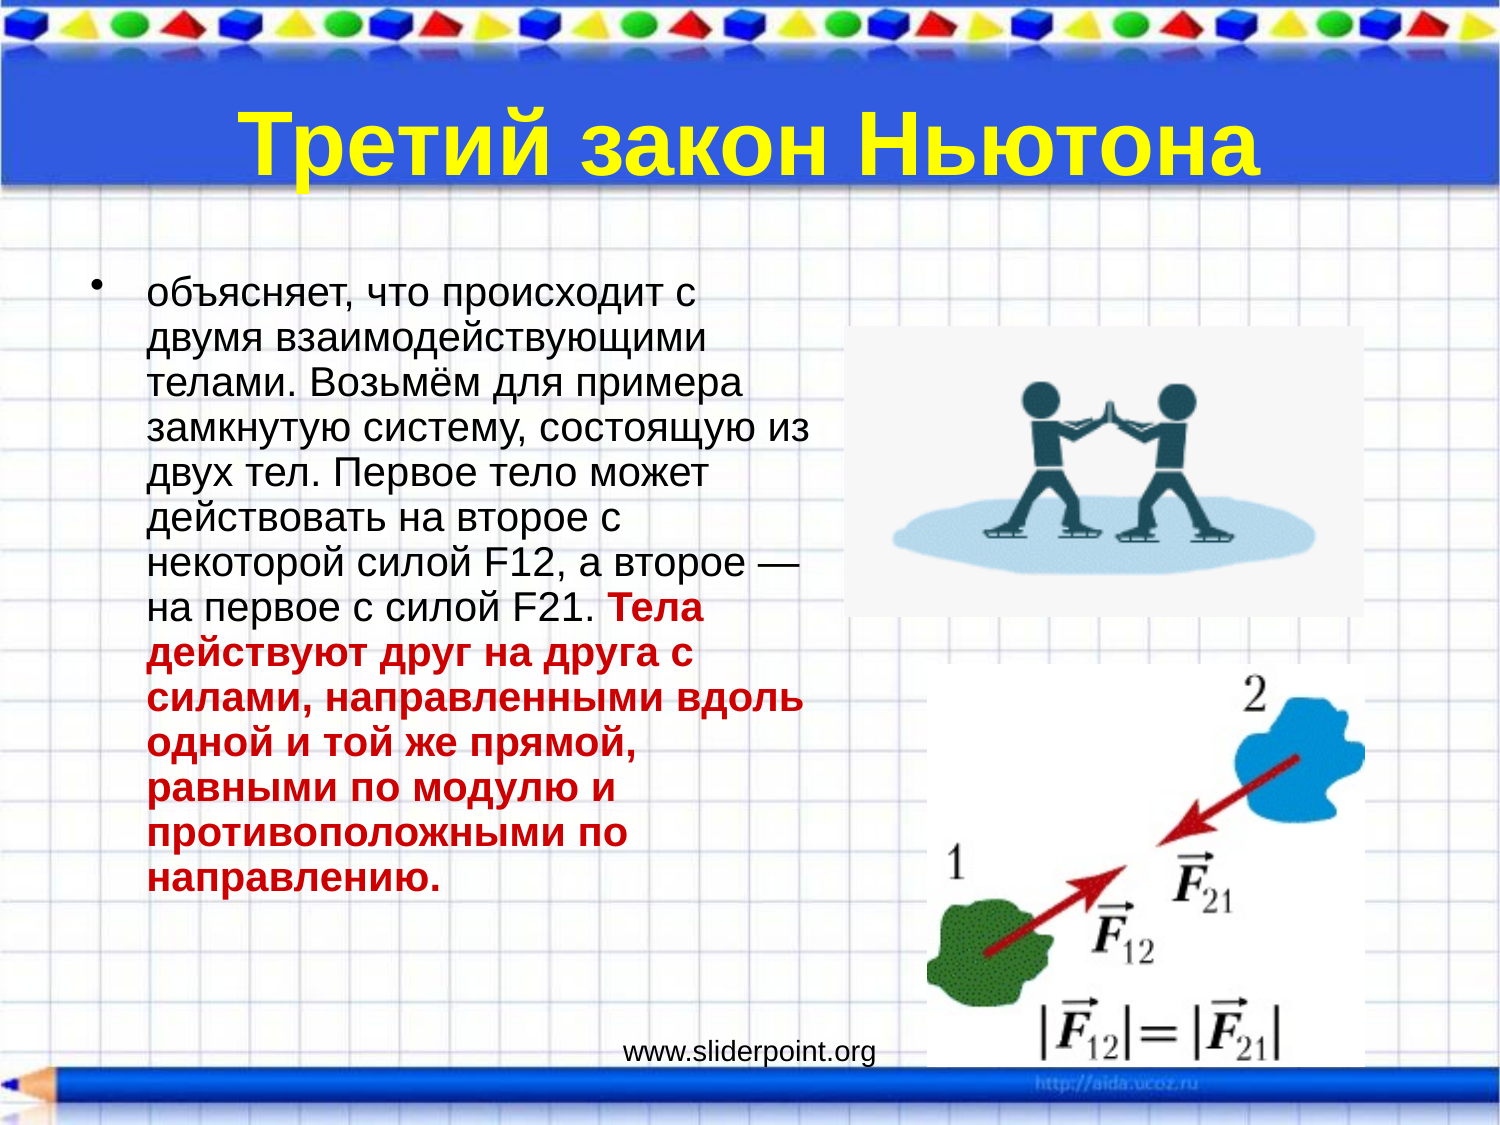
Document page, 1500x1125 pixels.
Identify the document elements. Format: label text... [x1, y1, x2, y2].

title Третий закон Ньютона [74, 44, 1426, 233]
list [844, 325, 1365, 617]
footer www.sliderpoint.org [512, 1024, 988, 1103]
picture [0, 0, 1500, 1125]
list объясняет, что происходит с двумя взаимодействующими телами. Возьмём для примера замкнутую систему, состоящую из двух тел. Первое тело может действовать на второе с некоторой силой F12, а второе — на первое с силой F21. Тела действуют друг на друга с силами, направленными вдоль одной и той же прямой, равными по модулю и противоположными по направлению. [74, 262, 834, 1006]
